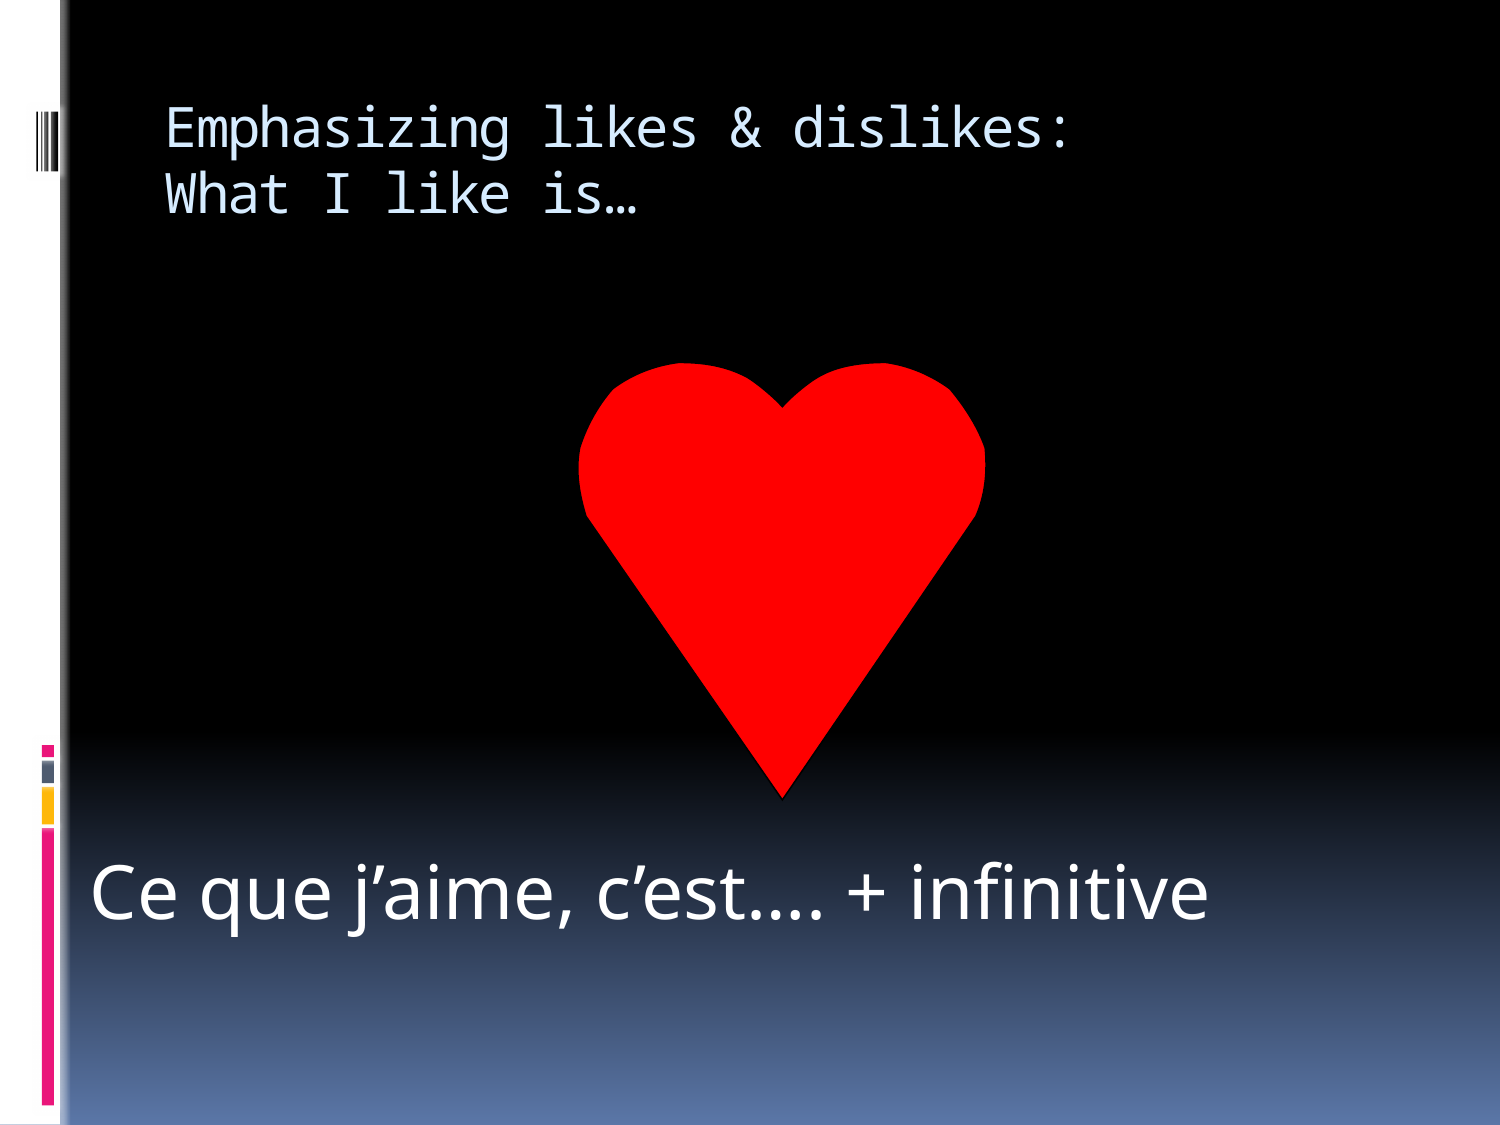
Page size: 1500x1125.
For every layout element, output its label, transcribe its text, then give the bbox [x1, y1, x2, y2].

text_box [577, 362, 987, 800]
text_box Ce que j’aime, c’est…. + infinitive [75, 837, 1375, 943]
title Emphasizing likes & dislikes: What I like is… [150, 83, 1425, 234]
